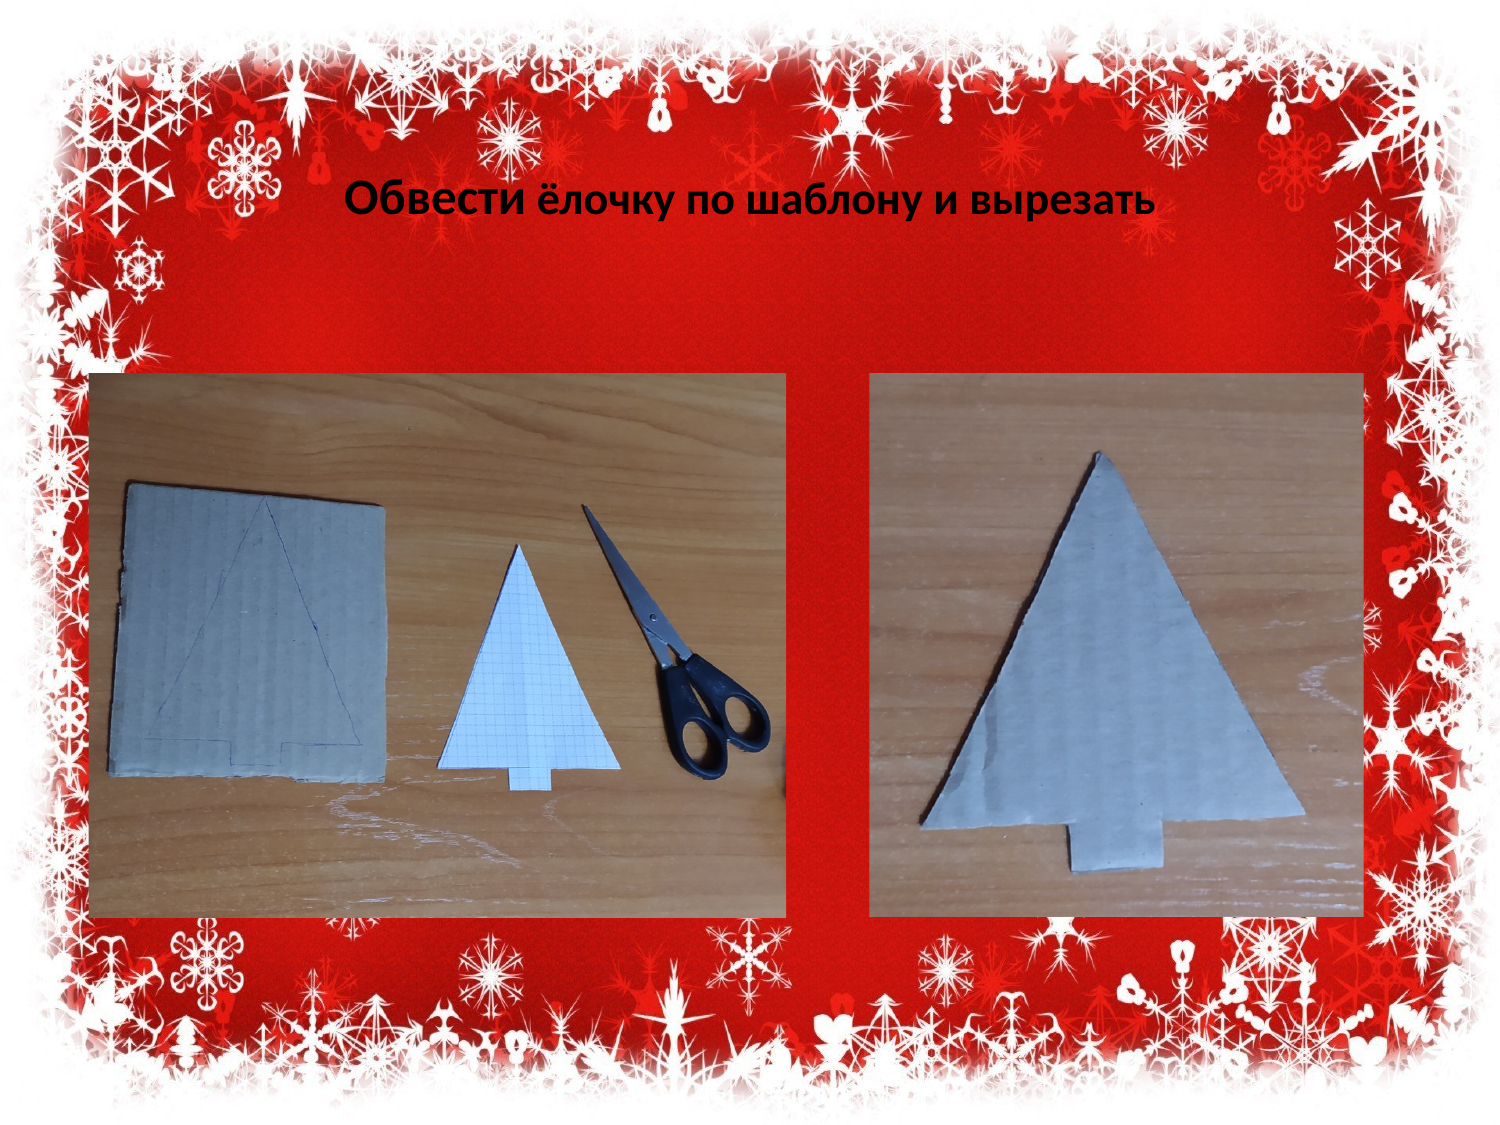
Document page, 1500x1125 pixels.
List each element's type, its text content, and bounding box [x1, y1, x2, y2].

picture [0, 0, 1500, 1125]
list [88, 373, 787, 919]
title Обвести ёлочку по шаблону и вырезать [75, 45, 1425, 233]
